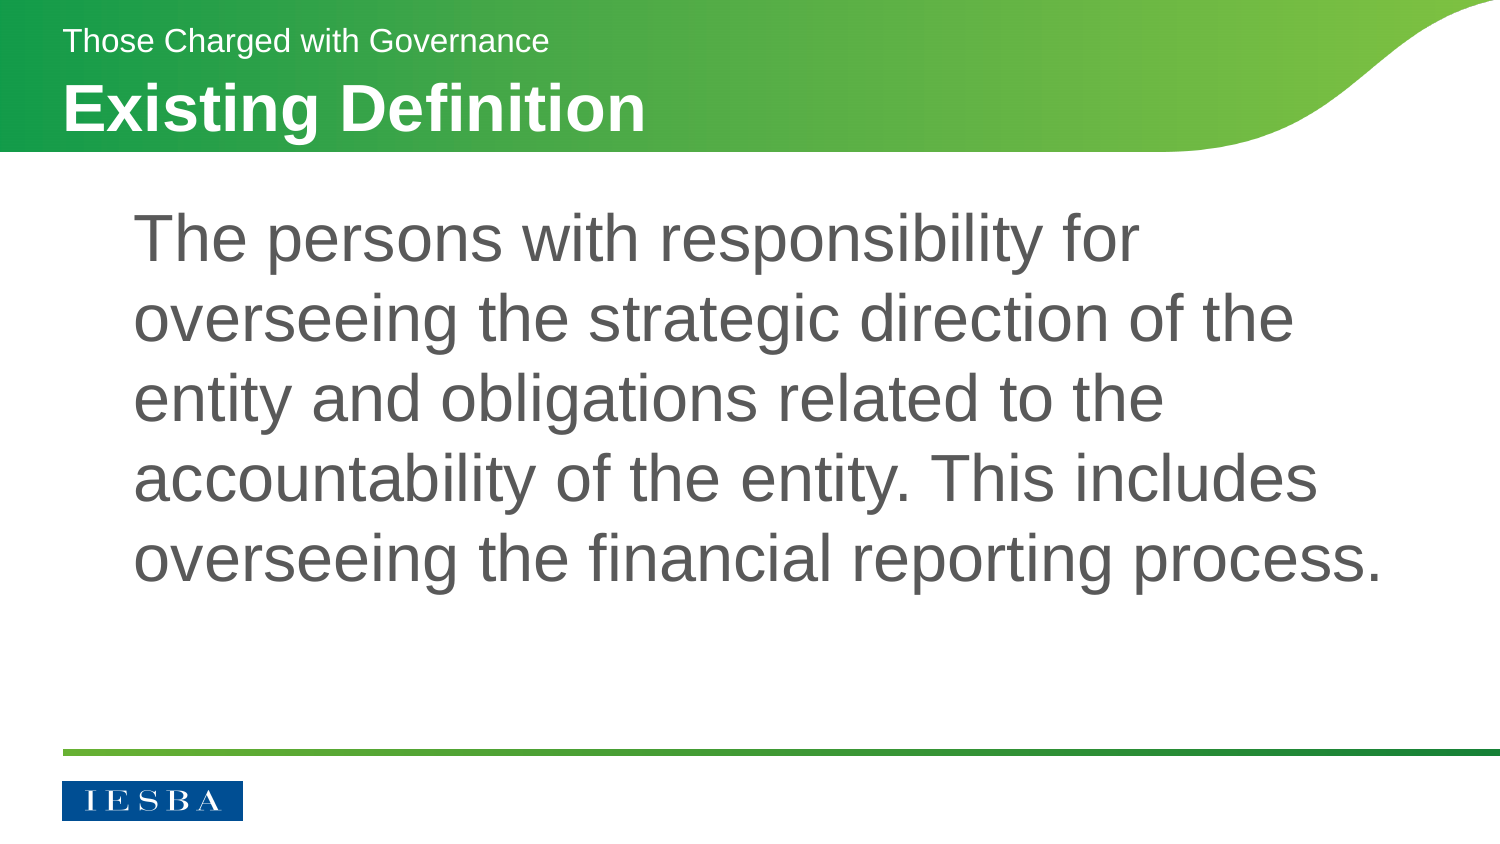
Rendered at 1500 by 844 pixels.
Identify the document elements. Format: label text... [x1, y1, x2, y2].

picture [62, 781, 243, 821]
list The persons with responsibility for overseeing the strategic direction of the entity and obligations related to the accountability of the entity. This includes overseeing the financial reporting process. [62, 187, 1450, 694]
picture [0, 0, 1497, 152]
title Existing Definition [62, 71, 1300, 138]
subtitle Those Charged with Governance [62, 18, 725, 60]
